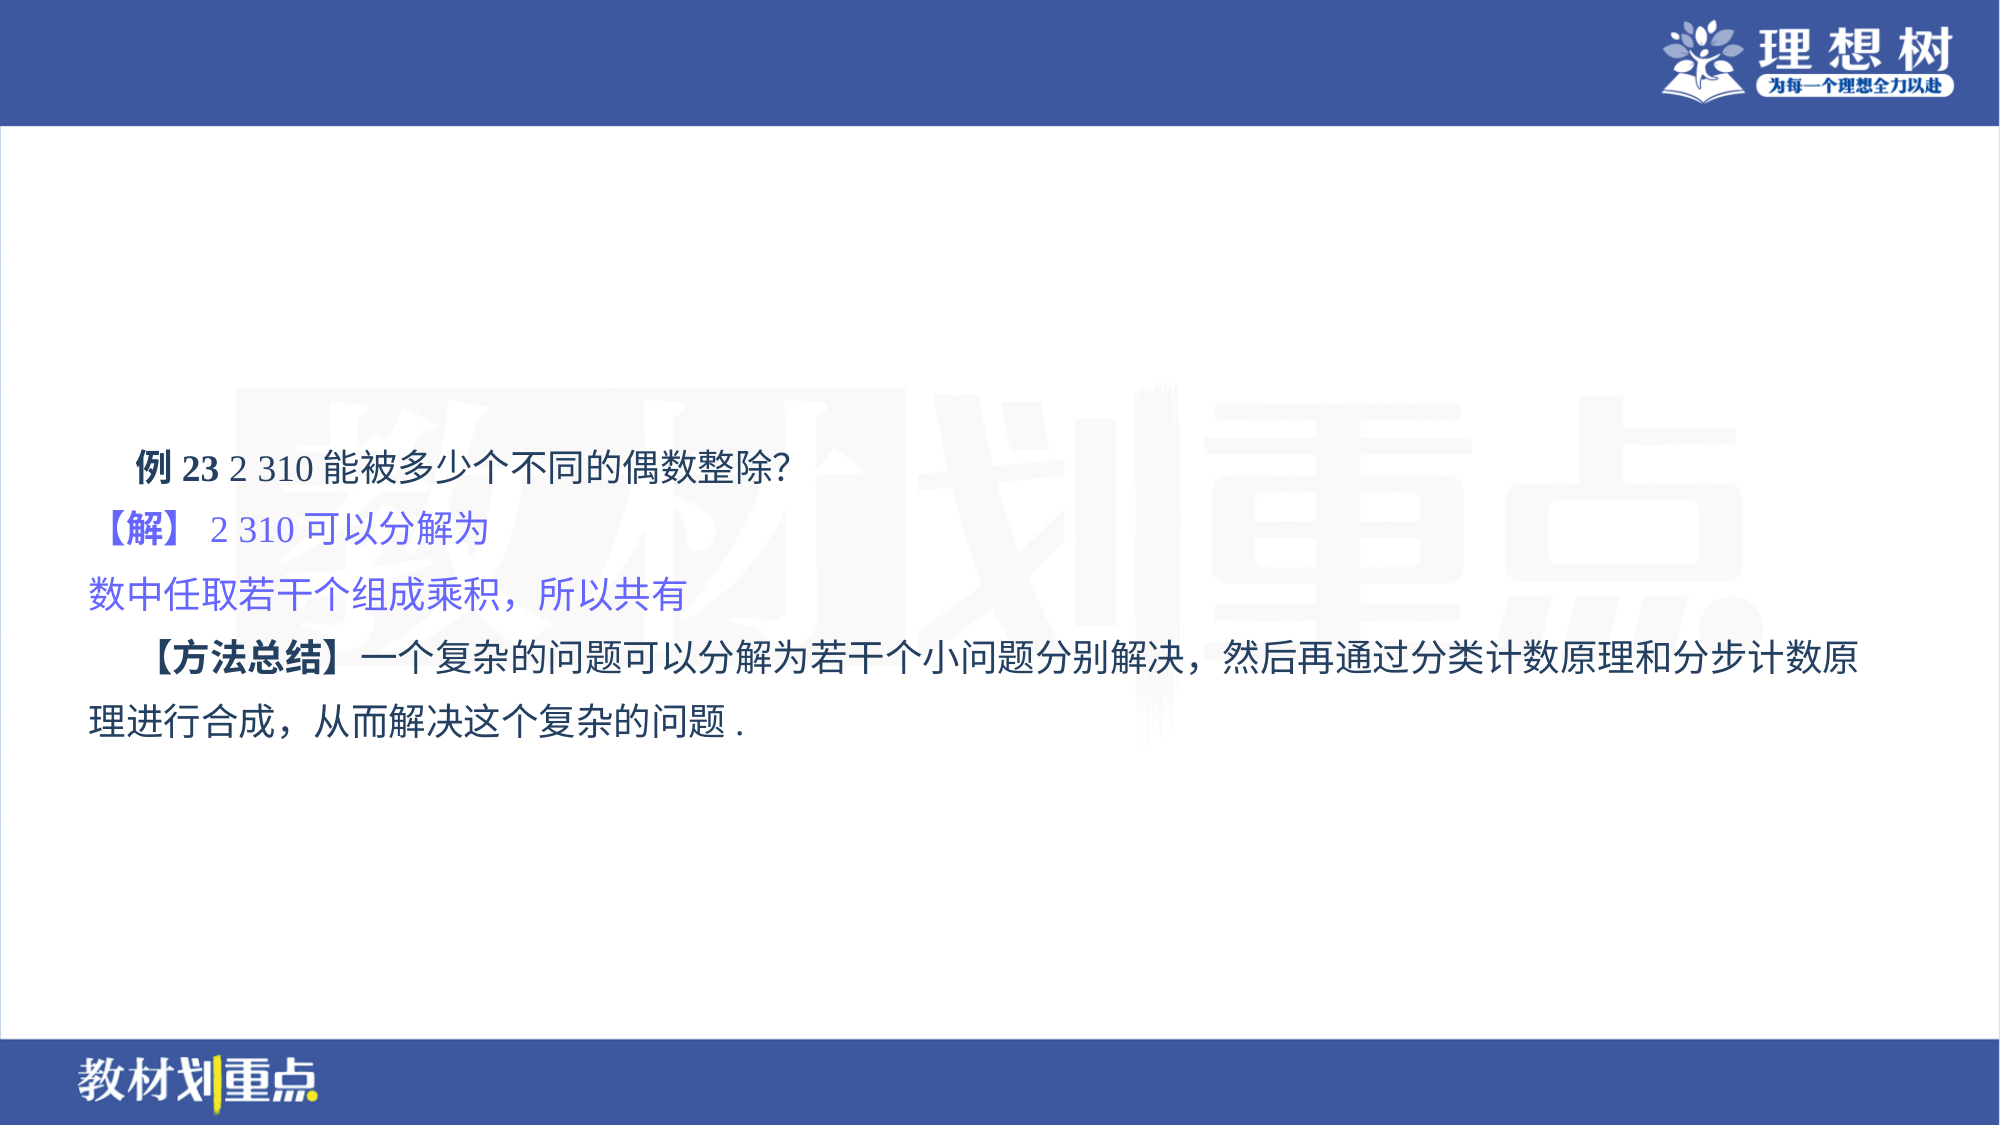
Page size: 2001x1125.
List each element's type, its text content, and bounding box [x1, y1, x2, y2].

picture [0, 0, 2000, 1125]
text_box 【方法总结】一个复杂的问题可以分解为若干个小问题分别解决，然后再通过分类计数原理和分步计数原 理进行合成，从而解决这个复杂的问题. [88, 610, 1911, 737]
text_box 例23 2 310能被多少个不同的偶数整除？ [88, 421, 1911, 481]
